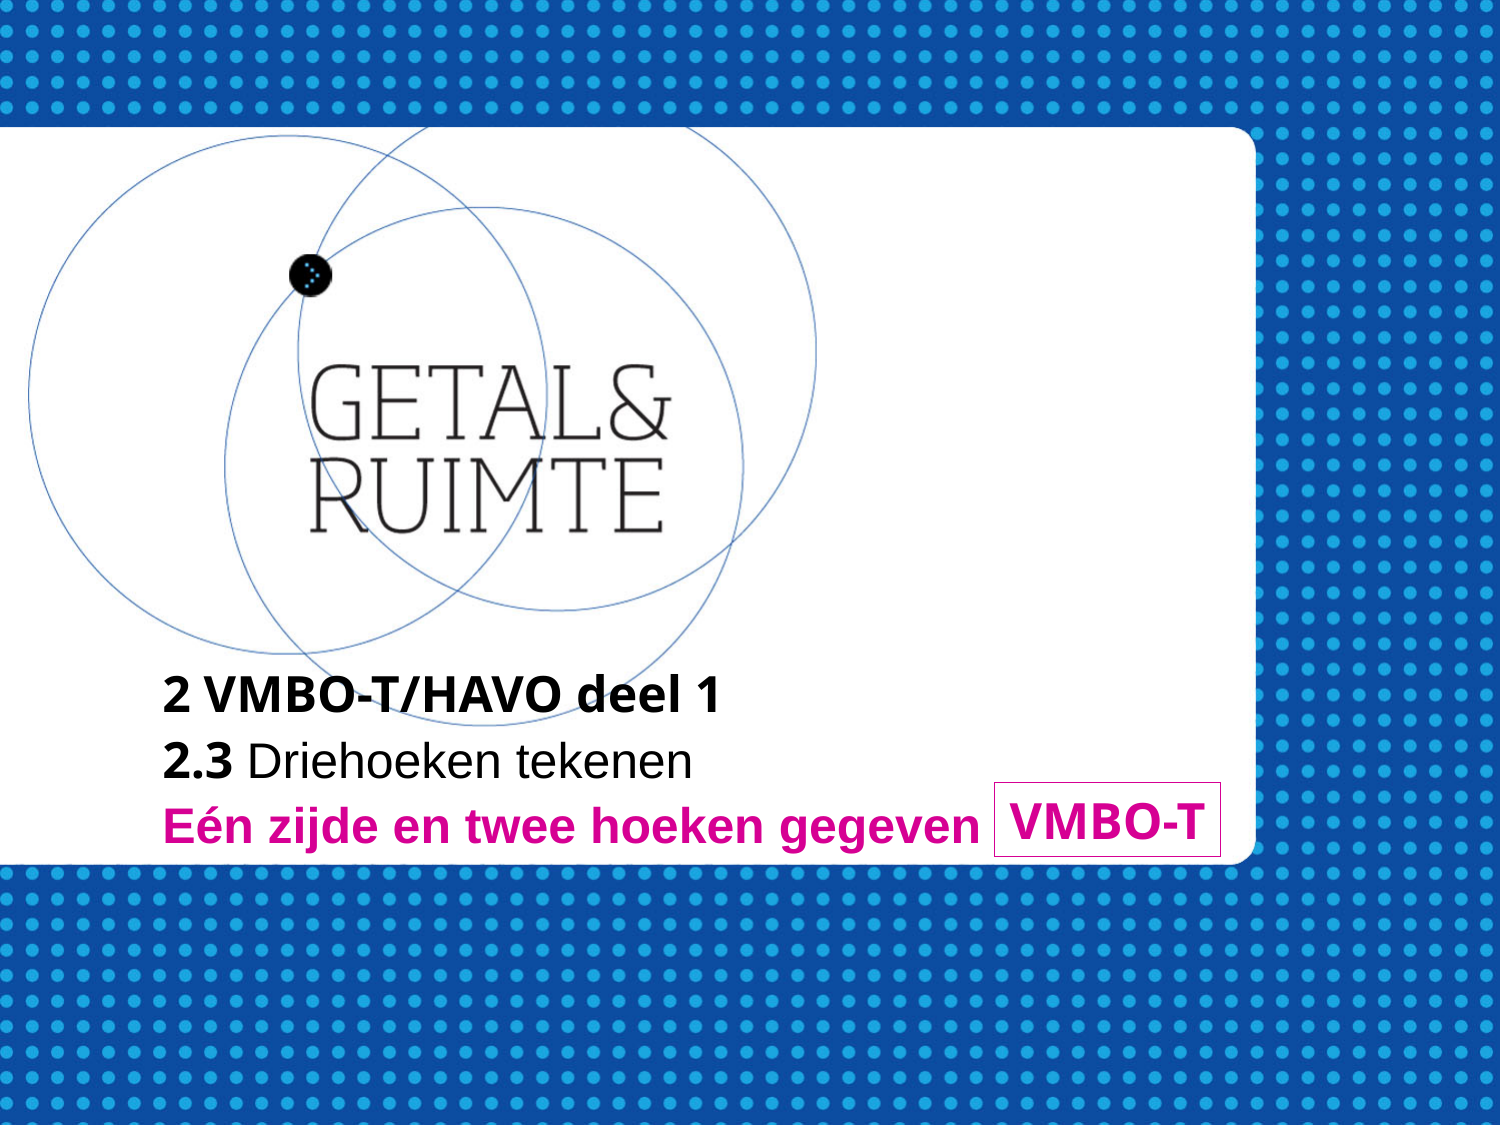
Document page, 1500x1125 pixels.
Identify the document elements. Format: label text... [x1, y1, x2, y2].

picture [0, 0, 1500, 1125]
text_box 2 VMBO-T/HAVO deel 1 2.3 Driehoeken tekenen Eén zijde en twee hoeken gegeven [147, 648, 727, 870]
text_box VMBO-T [994, 782, 1221, 857]
